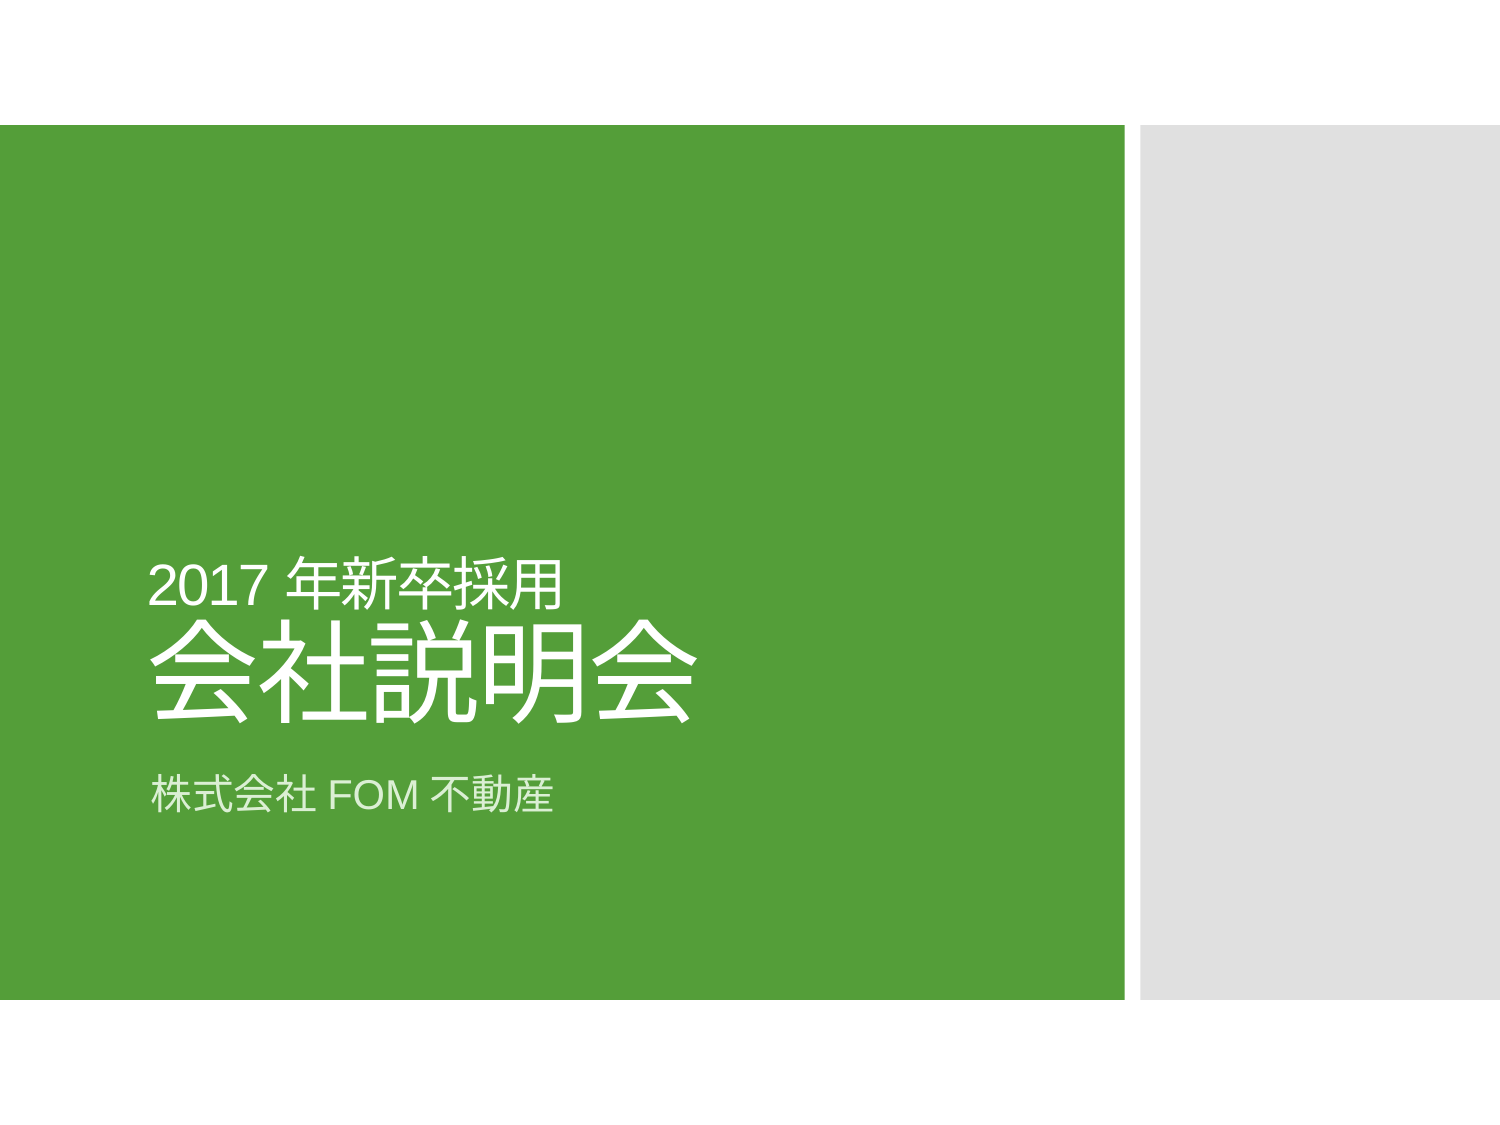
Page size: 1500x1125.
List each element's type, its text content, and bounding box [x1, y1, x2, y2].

title 2017年新卒採用 会社説明会 [131, 213, 1032, 747]
subtitle 株式会社FOM不動産 [135, 766, 1036, 917]
